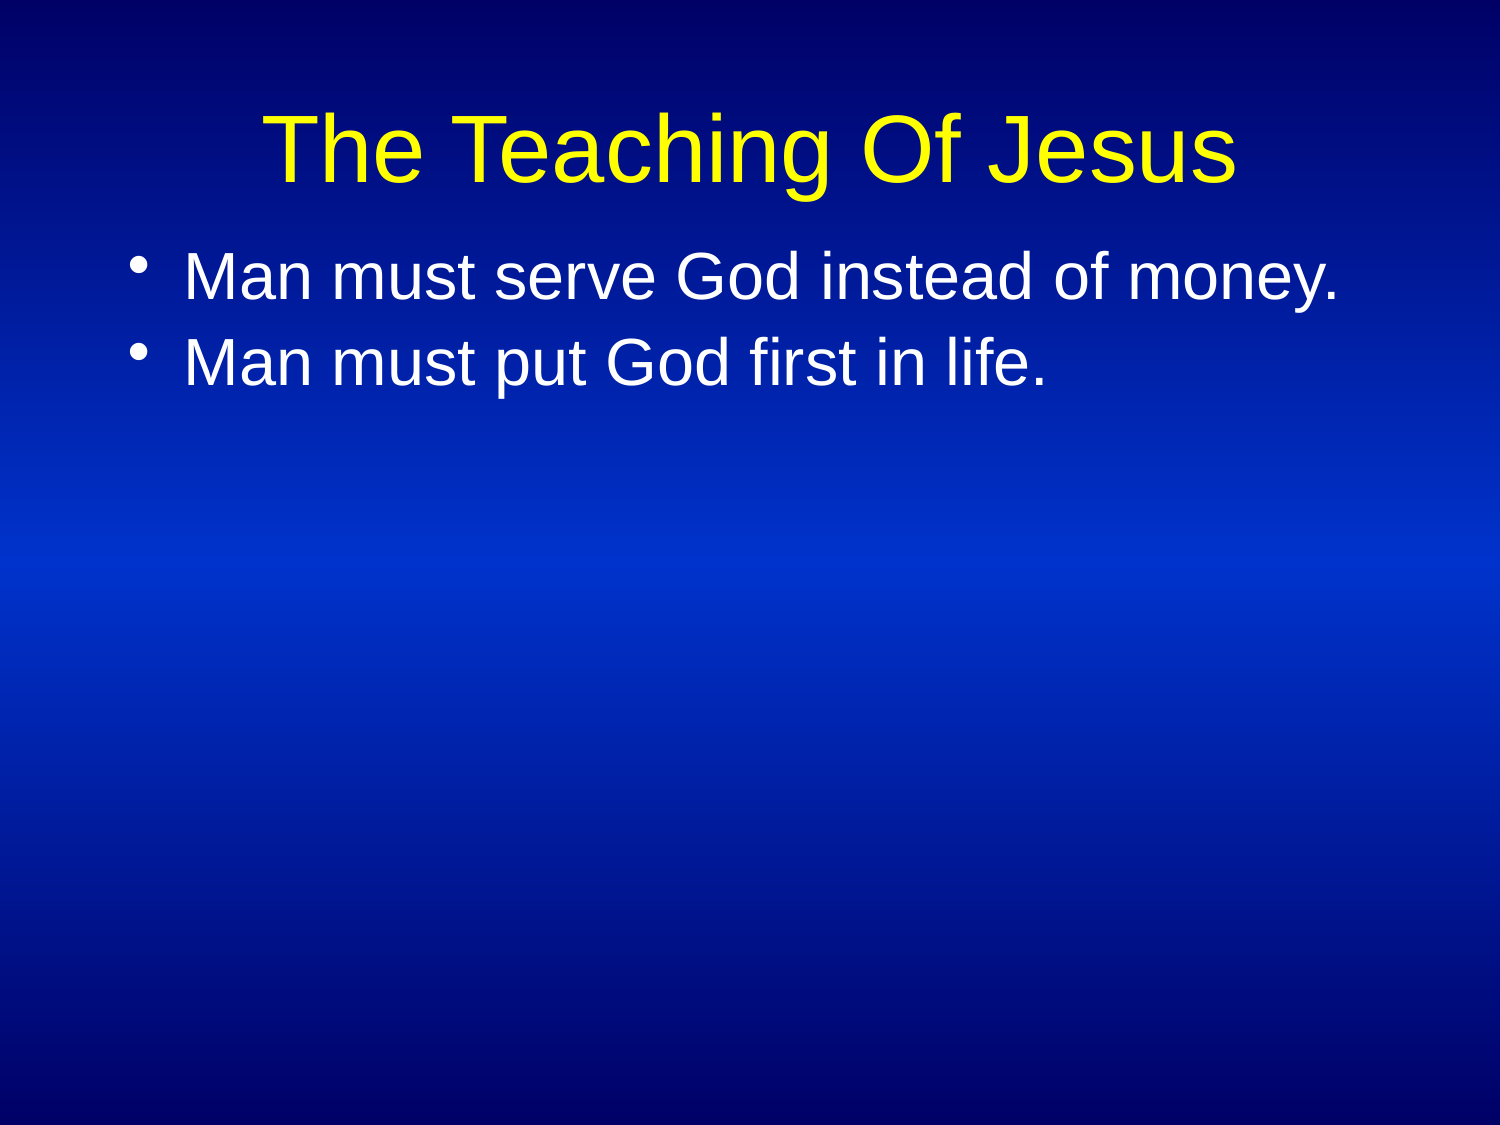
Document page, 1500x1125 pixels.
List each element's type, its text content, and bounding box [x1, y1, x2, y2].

list Man must serve God instead of money. Man must put God first in life. [112, 224, 1463, 438]
title The Teaching Of Jesus [37, 50, 1463, 238]
